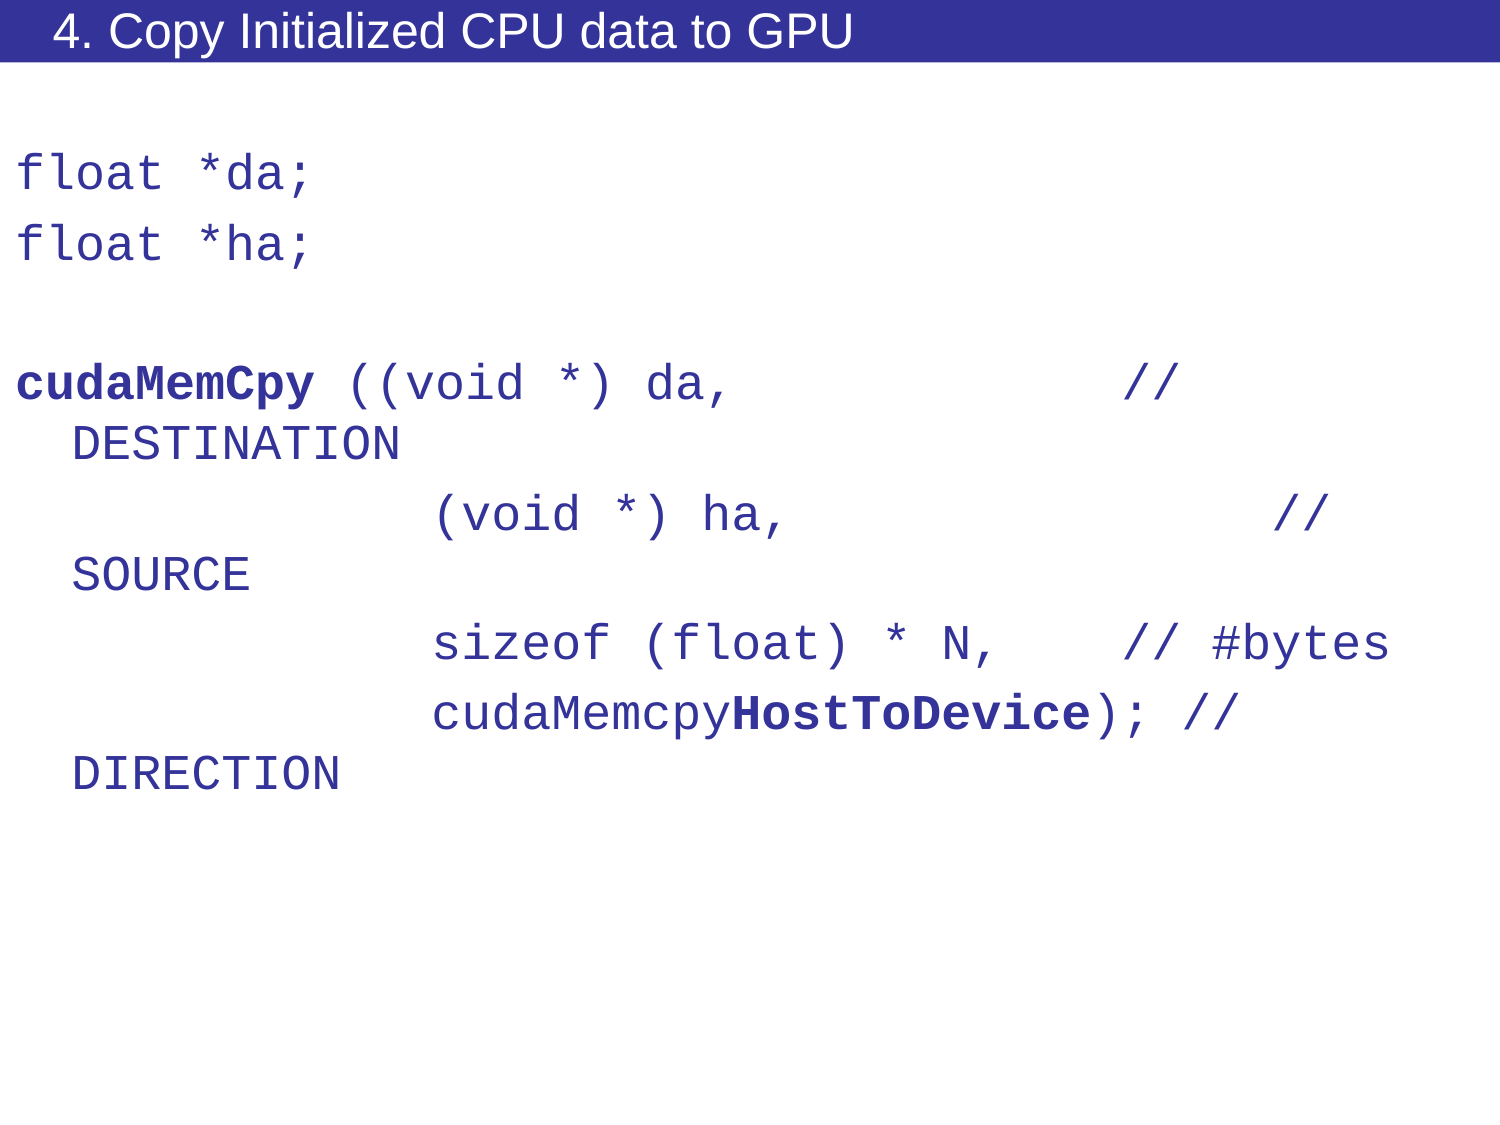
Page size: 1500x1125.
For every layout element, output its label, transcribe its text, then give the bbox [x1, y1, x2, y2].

list float *da; float *ha; cudaMemCpy ((void *) da, // DESTINATION (void *) ha, // SOURCE sizeof (float) * N, // #bytes cudaMemcpyHostToDevice); // DIRECTION [0, 62, 1500, 1125]
title 4. Copy Initialized CPU data to GPU [37, 7, 1426, 51]
